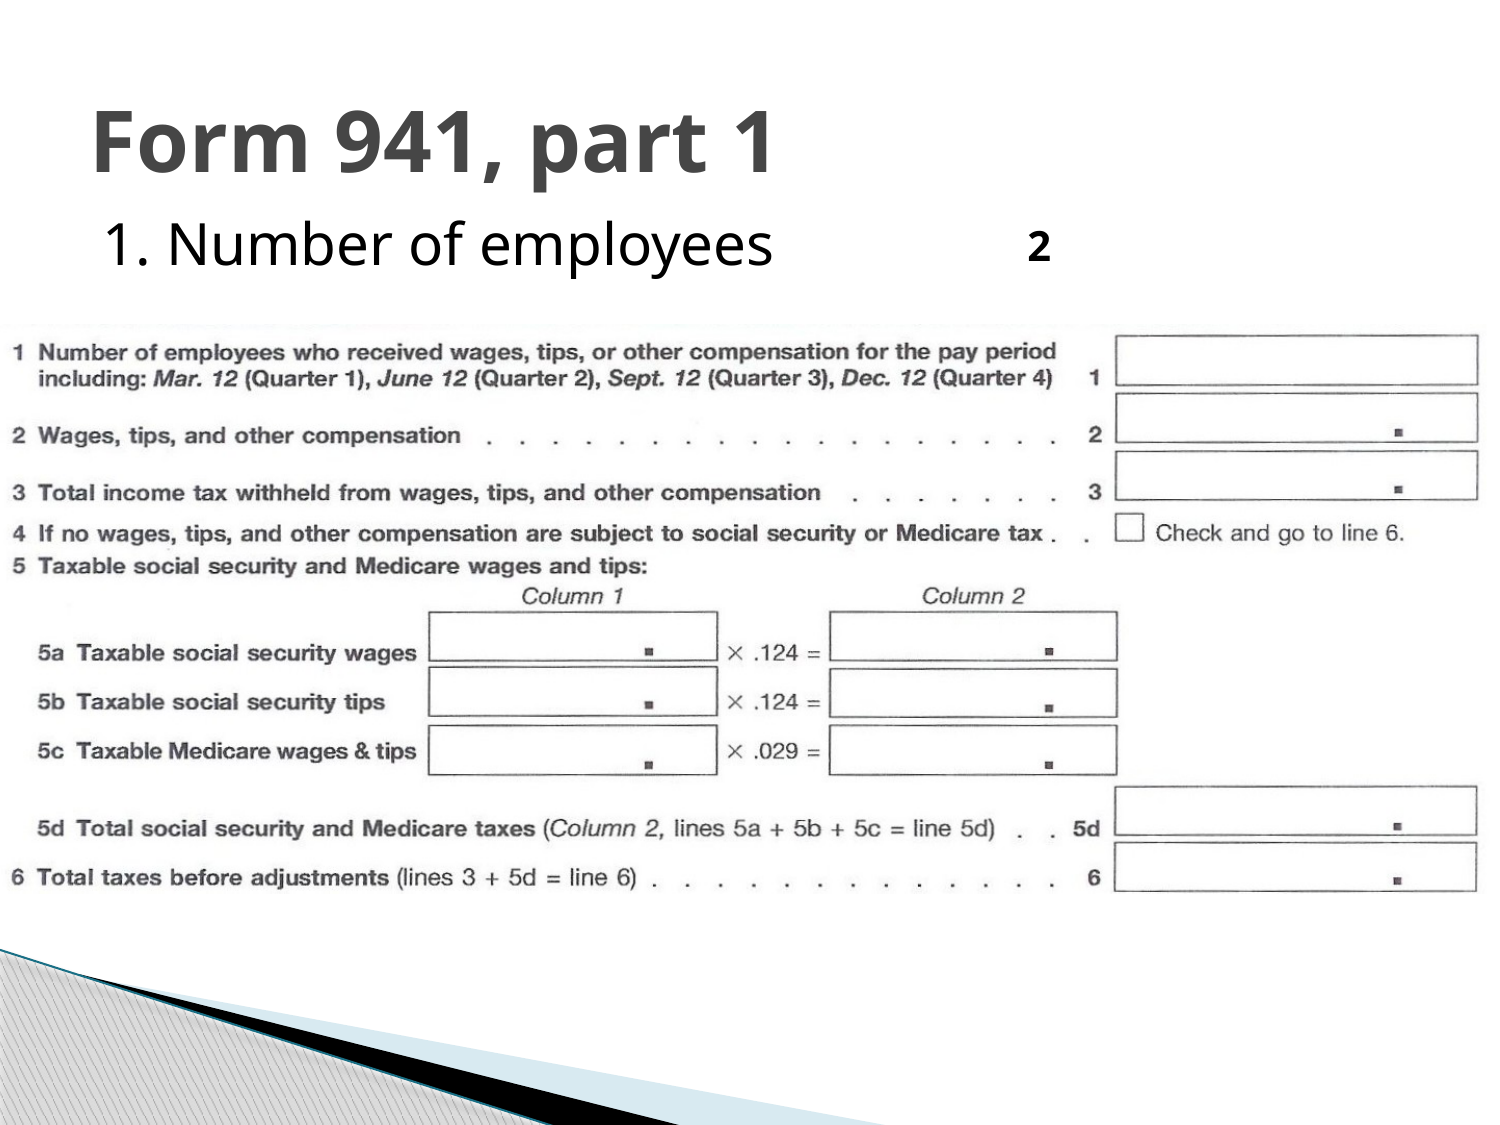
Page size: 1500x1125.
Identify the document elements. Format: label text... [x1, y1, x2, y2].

text_box 1. Number of employees [87, 200, 1350, 285]
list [0, 324, 1500, 894]
text_box 2 [1012, 212, 1075, 278]
title Form 941, part 1 [75, 45, 1425, 233]
